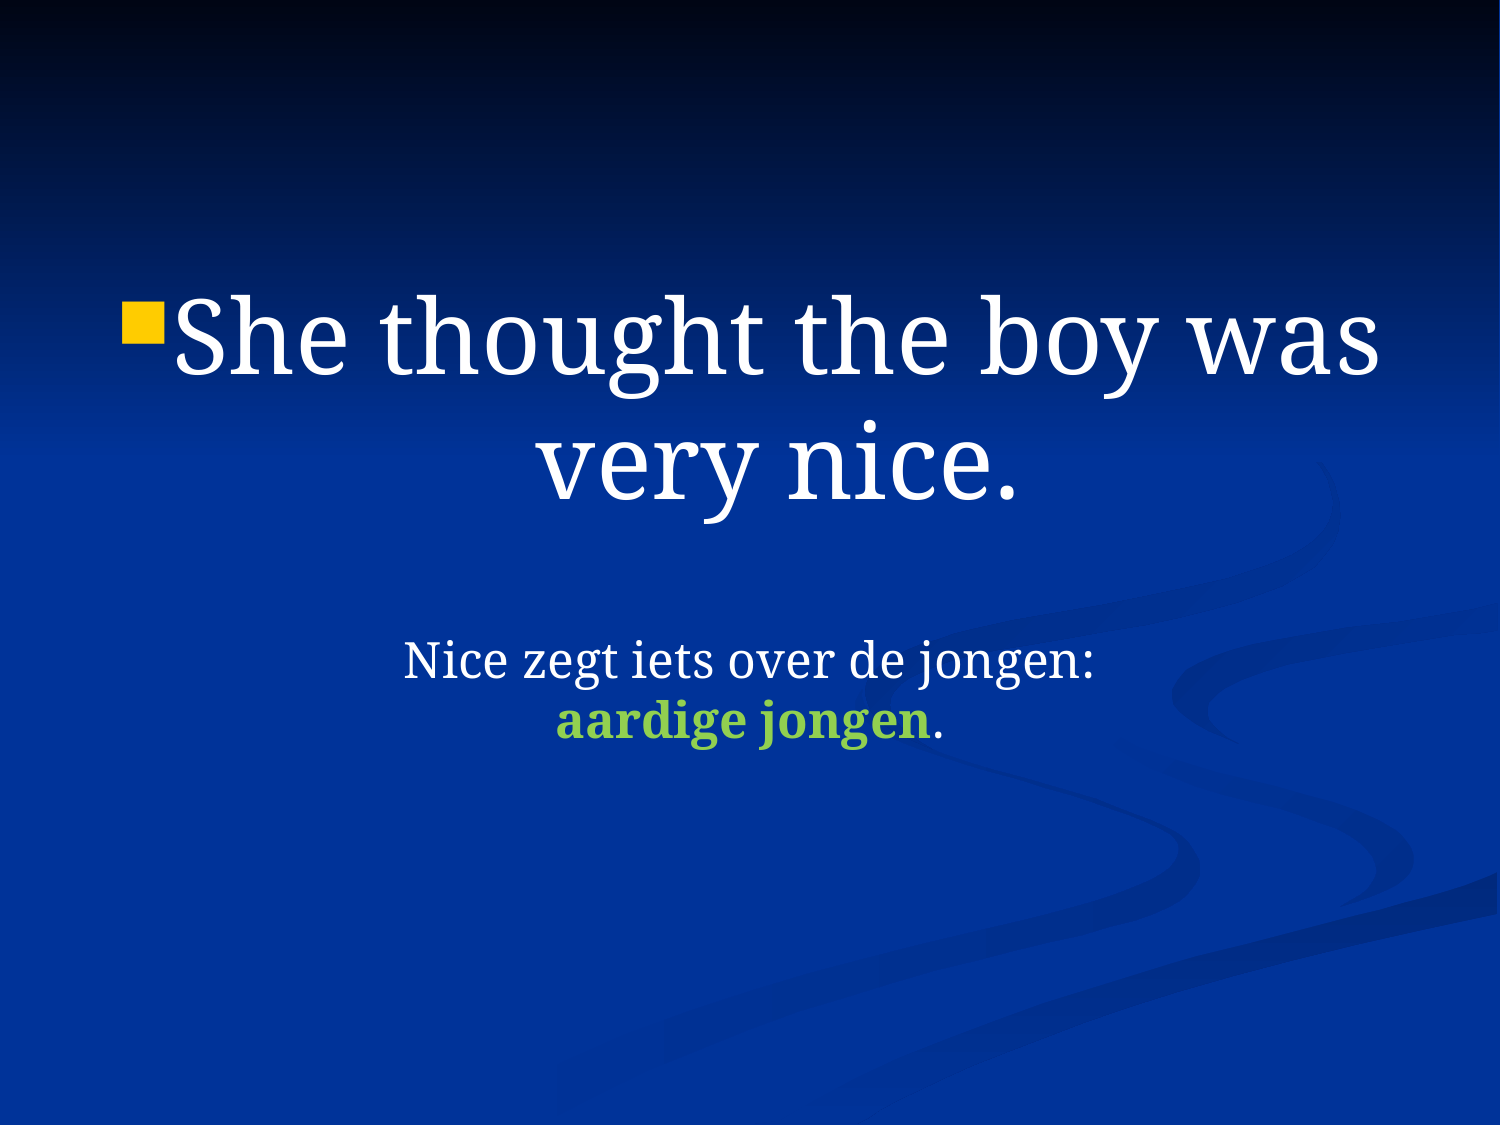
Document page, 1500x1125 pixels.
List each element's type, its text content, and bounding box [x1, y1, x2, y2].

list She thought the boy was very nice. [75, 262, 1425, 528]
text_box Nice zegt iets over de jongen: aardige jongen. [74, 621, 1425, 757]
